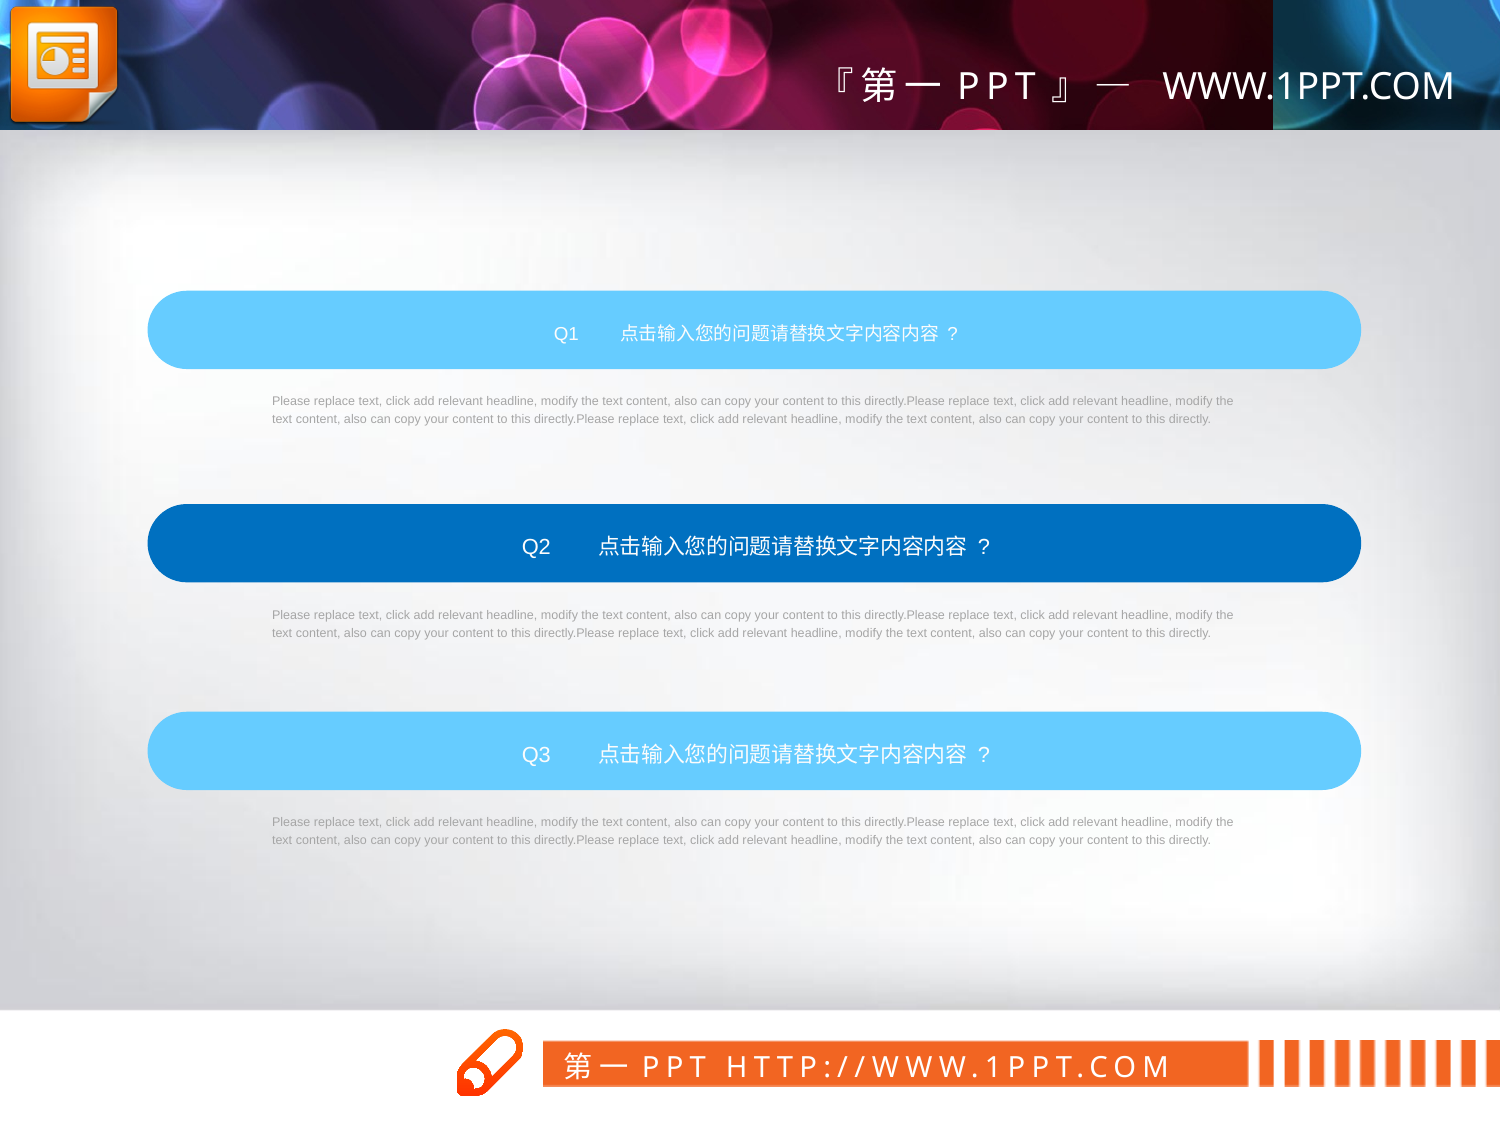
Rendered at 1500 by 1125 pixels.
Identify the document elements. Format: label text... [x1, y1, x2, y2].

picture [0, 0, 1500, 1012]
text_box Q1 点击输入您的问题请替换文字内容内容 ? [493, 303, 1018, 357]
text_box [147, 504, 1362, 583]
text_box Please replace text, click add relevant headline, modify the text content, also can copy your content to this directly.Please replace text, click add relevant headline, modify the text content, also can copy your content to this directly.Please replace text, click add relevant headline, modify the text content, also can copy your content to this directly. [272, 811, 1240, 848]
picture [543, 1040, 1500, 1087]
text_box Q3 点击输入您的问题请替换文字内容内容 ? [493, 724, 1018, 778]
text_box Q2 点击输入您的问题请替换文字内容内容 ? [493, 516, 1018, 570]
text_box [147, 290, 1362, 370]
text_box Please replace text, click add relevant headline, modify the text content, also can copy your content to this directly.Please replace text, click add relevant headline, modify the text content, also can copy your content to this directly.Please replace text, click add relevant headline, modify the text content, also can copy your content to this directly. [272, 390, 1240, 427]
text_box Please replace text, click add relevant headline, modify the text content, also can copy your content to this directly.Please replace text, click add relevant headline, modify the text content, also can copy your content to this directly.Please replace text, click add relevant headline, modify the text content, also can copy your content to this directly. [272, 603, 1240, 640]
text_box [147, 711, 1362, 791]
